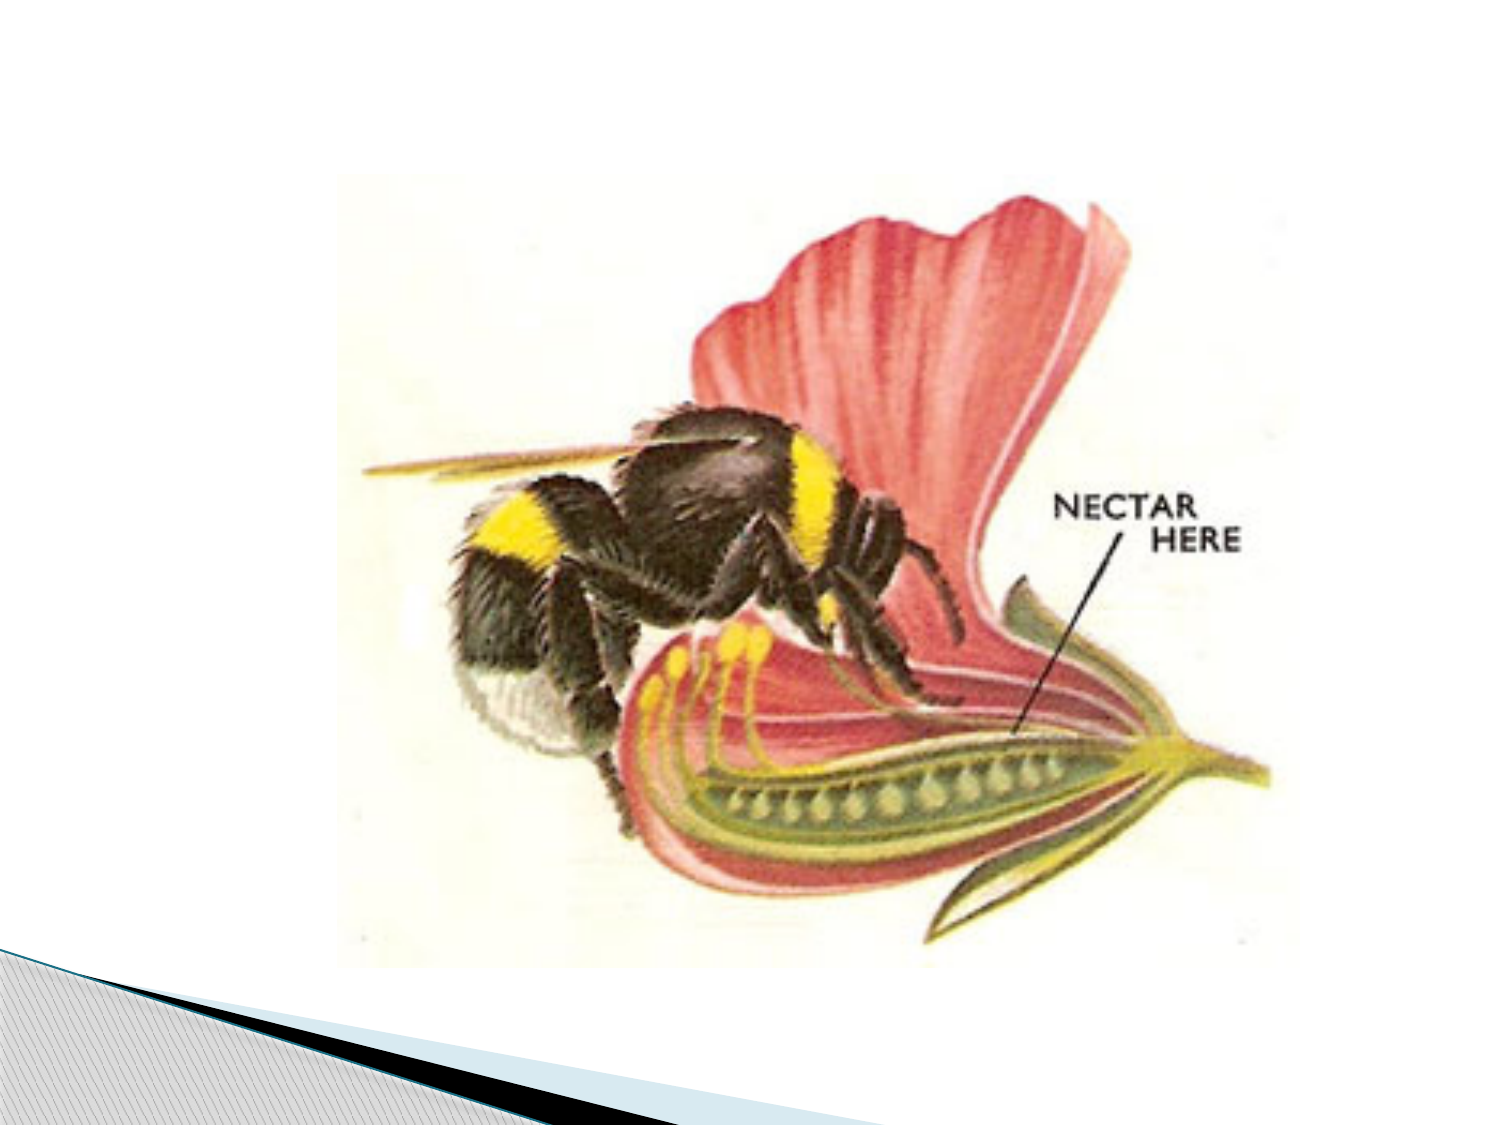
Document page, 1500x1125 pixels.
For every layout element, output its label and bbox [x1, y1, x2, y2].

list [337, 174, 1301, 968]
